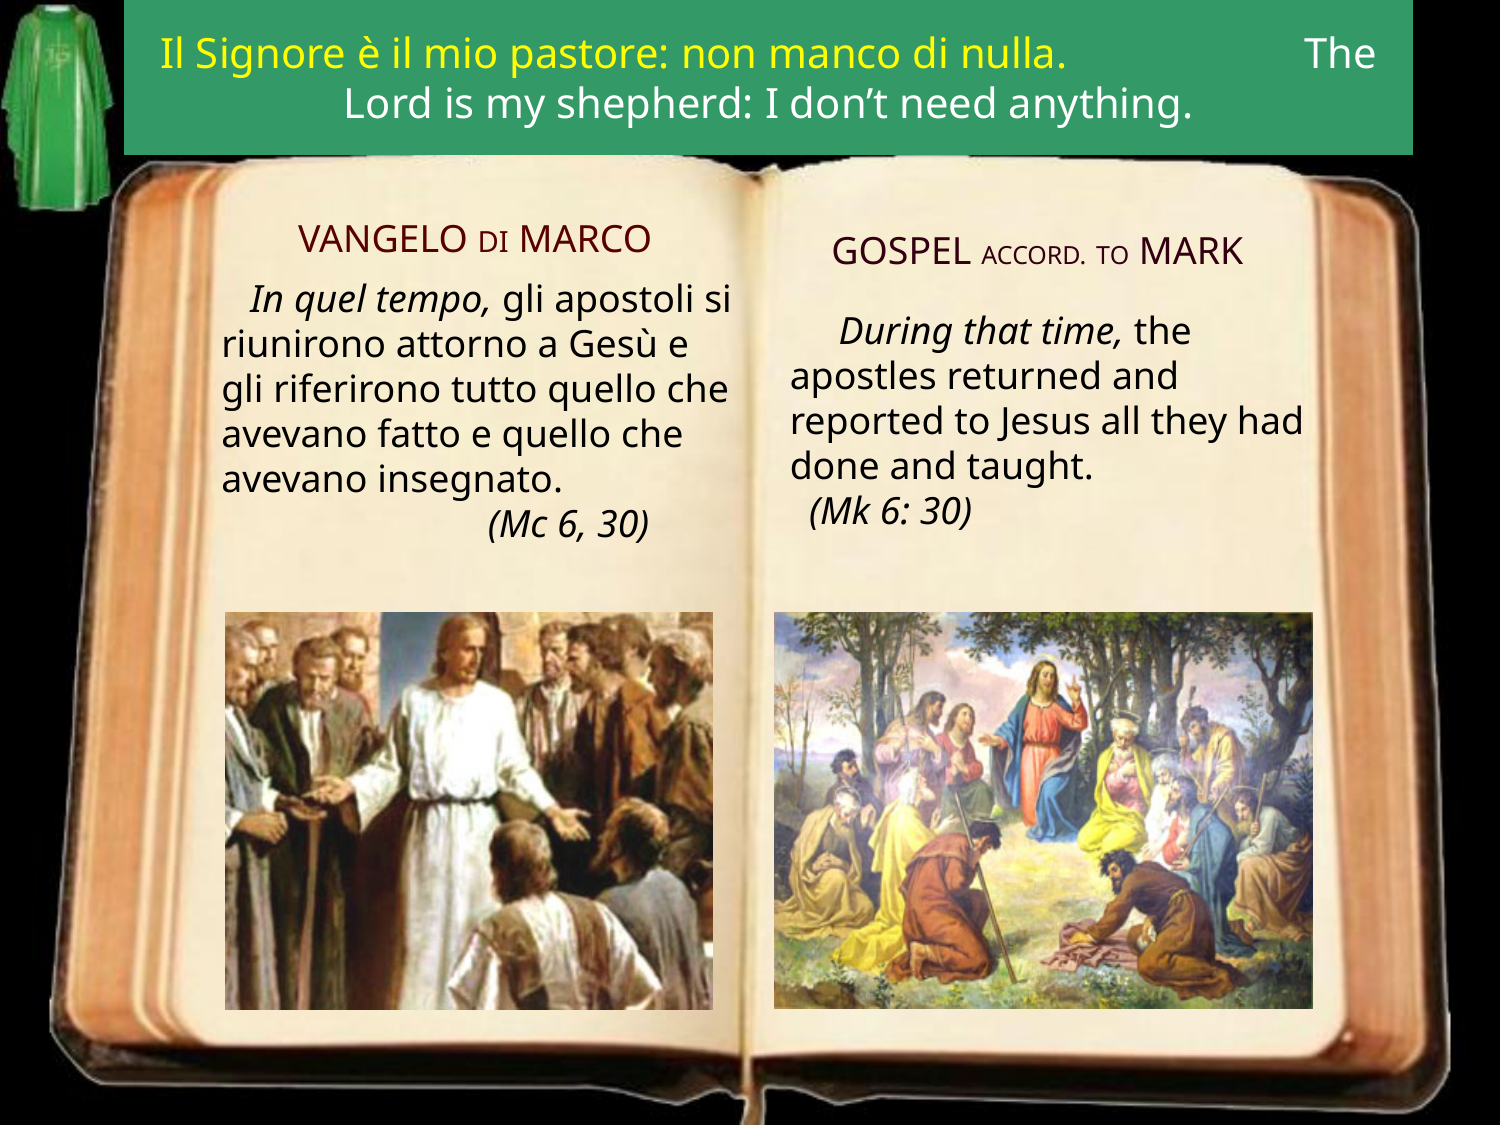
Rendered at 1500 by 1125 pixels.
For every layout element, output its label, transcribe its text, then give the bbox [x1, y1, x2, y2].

text_box During that time, the apostles returned and reported to Jesus all they had done and taught. (Mk 6: 30) [774, 299, 1325, 540]
picture [0, 0, 1500, 1125]
title GOSPEL ACCORD. TO MARK [744, 224, 1363, 275]
text_box Il Signore è il mio pastore: non manco di nulla. The Lord is my shepherd: I don’t need anything. [124, 0, 1413, 155]
text_box In quel tempo, gli apostoli si riunirono attorno a Gesù e gli riferirono tutto quello che avevano fatto e quello che avevano insegnato. (Mc 6, 30) [206, 267, 757, 552]
text_box VANGELO DI MARCO [206, 207, 744, 268]
